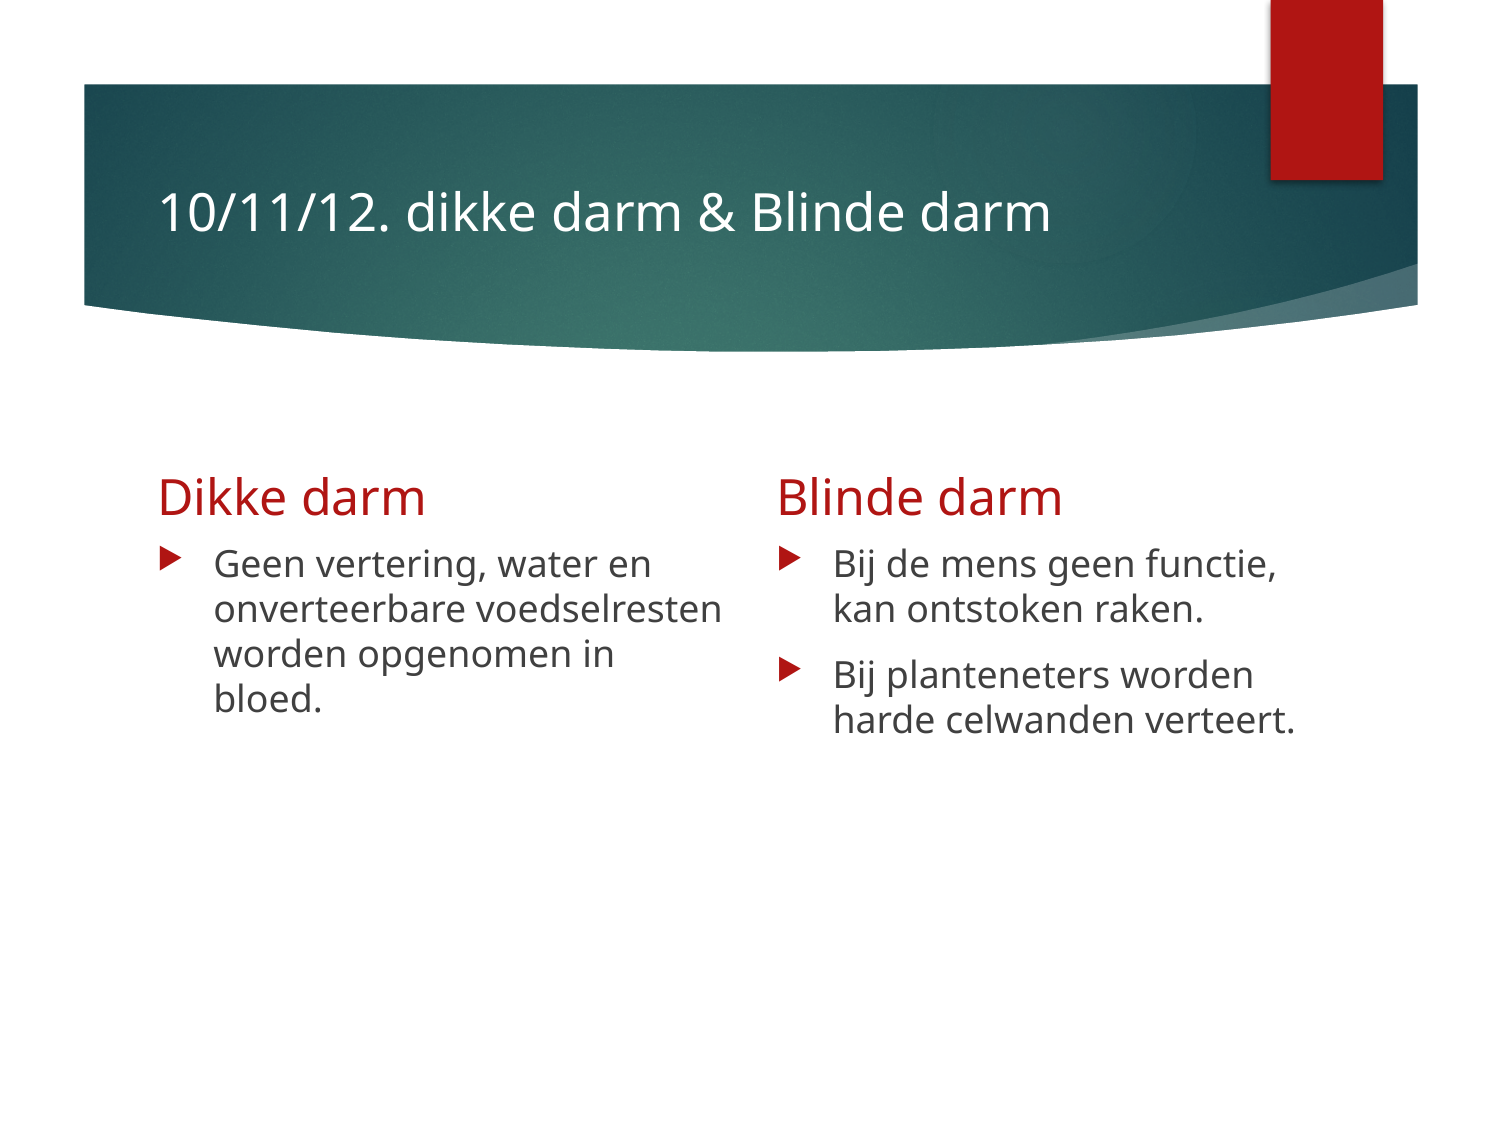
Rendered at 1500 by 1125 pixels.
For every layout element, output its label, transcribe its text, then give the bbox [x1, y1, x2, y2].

list Dikke darm [142, 408, 739, 532]
list Blinde darm [761, 408, 1358, 532]
title 10/11/12. dikke darm & Blinde darm [142, 152, 1183, 269]
list Geen vertering, water en onverteerbare voedselresten worden opgenomen in bloed. [142, 532, 739, 988]
list Bij de mens geen functie, kan ontstoken raken. Bij planteneters worden harde celwanden verteert. [761, 532, 1358, 988]
